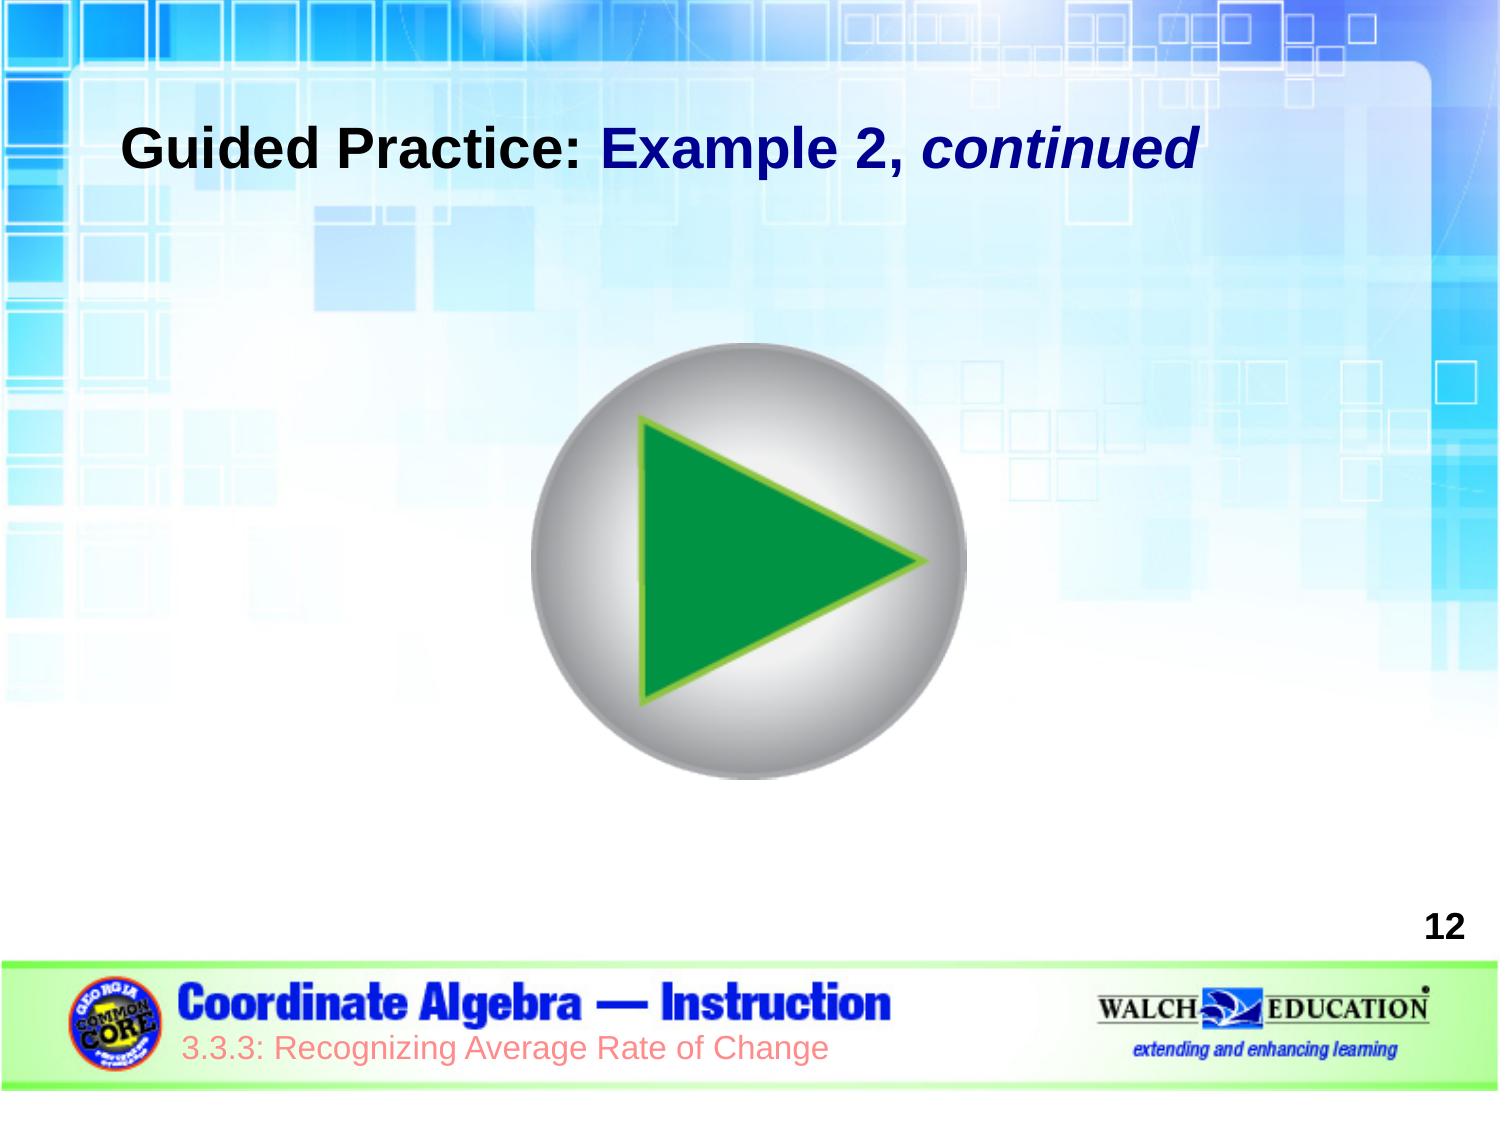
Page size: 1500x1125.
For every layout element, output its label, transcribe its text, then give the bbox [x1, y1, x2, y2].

footer 3.3.3: Recognizing Average Rate of Change [166, 1024, 1080, 1069]
text_box [164, 1020, 1072, 1064]
picture [1, 0, 1500, 1091]
text_box 12 [1361, 901, 1481, 949]
text_box Guided Practice: Example 2, continued [105, 103, 1394, 925]
